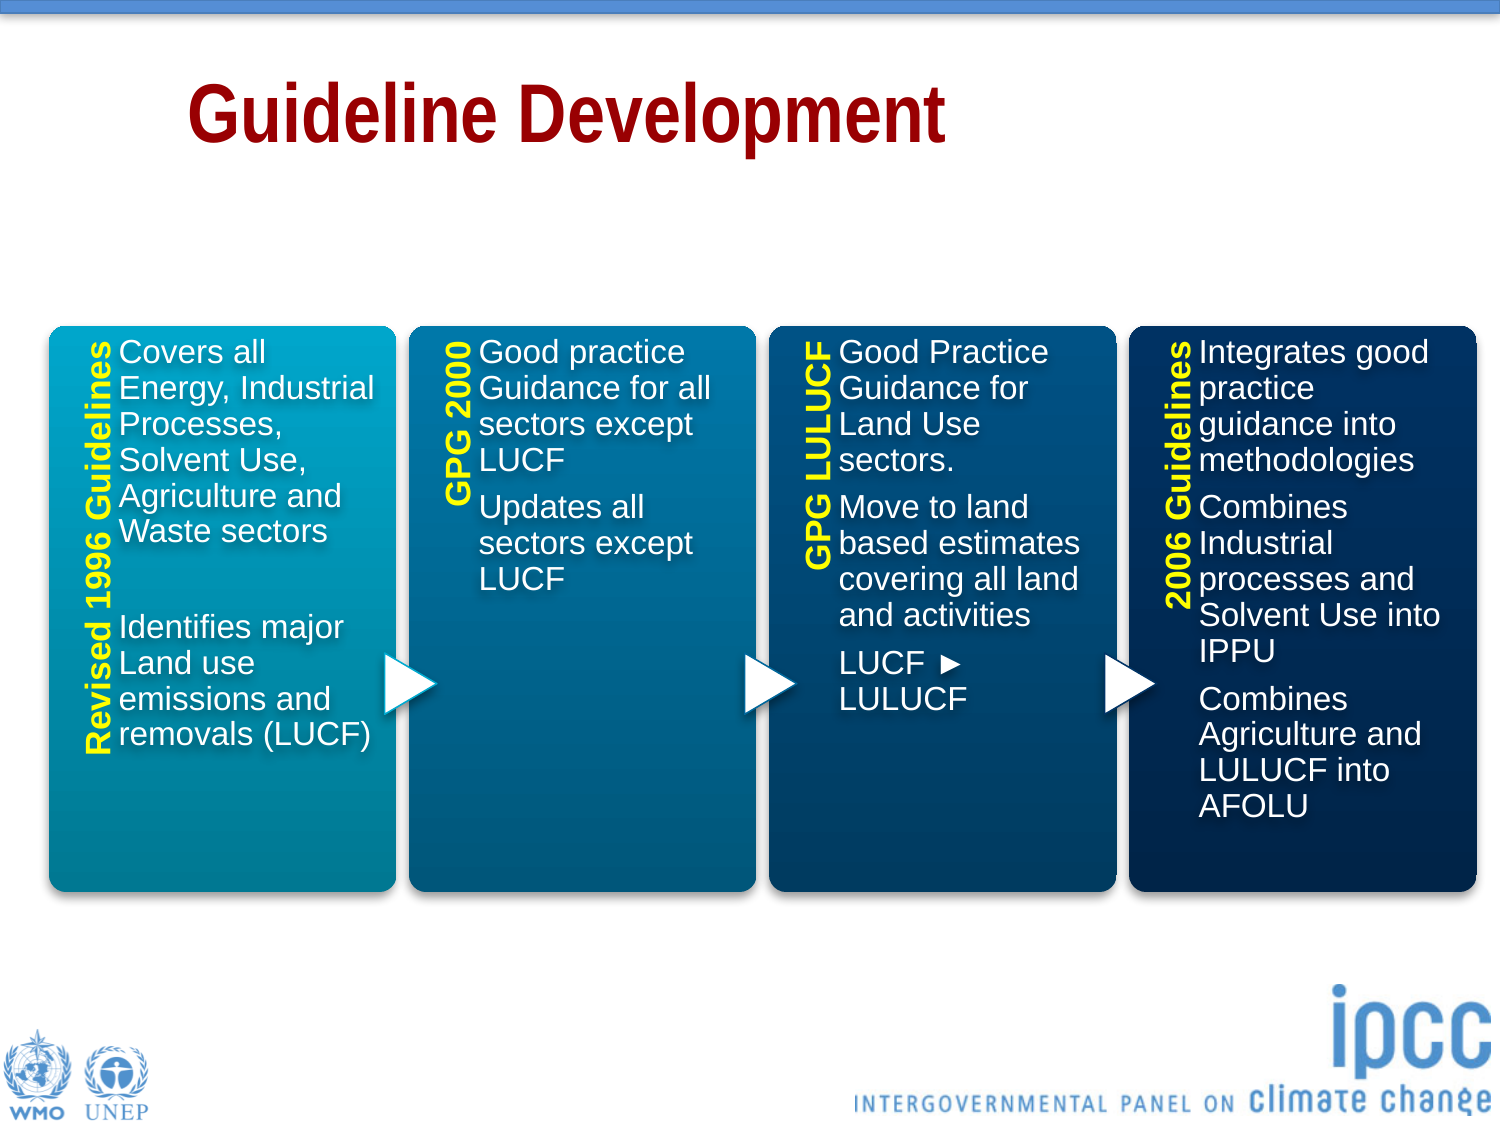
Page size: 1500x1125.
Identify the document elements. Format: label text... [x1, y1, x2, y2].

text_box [48, 228, 1478, 989]
title Guideline Development [172, 26, 1473, 193]
picture [855, 984, 1491, 1116]
picture [0, 1027, 153, 1125]
